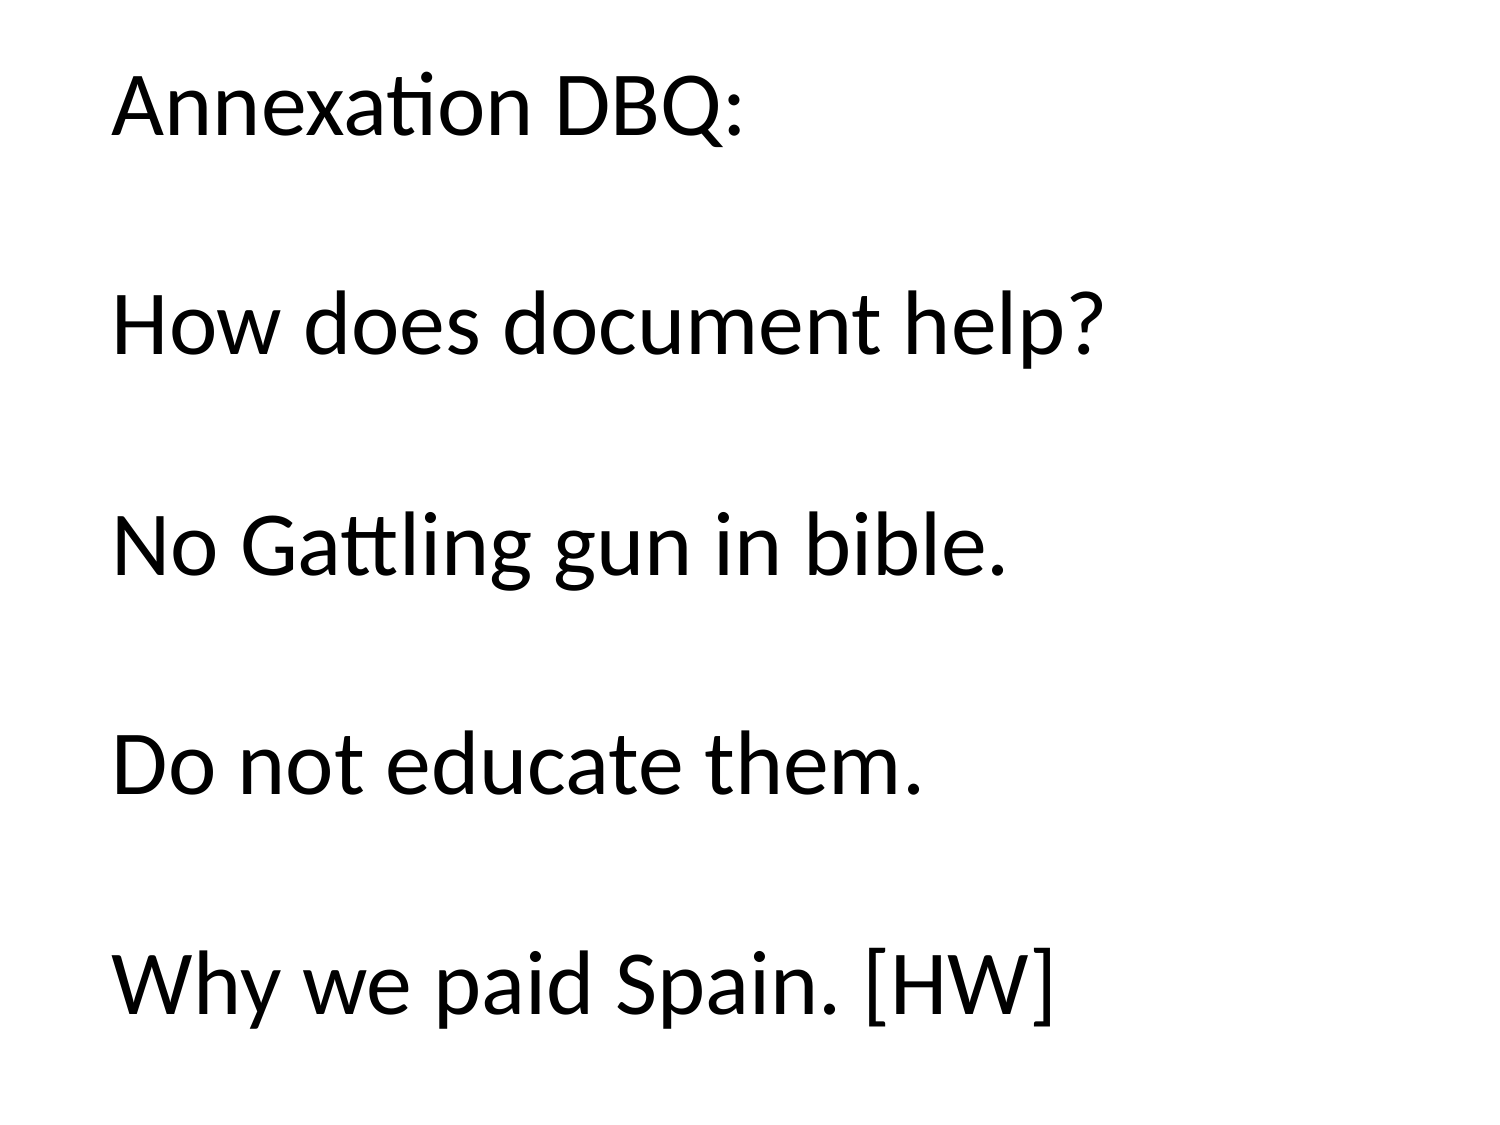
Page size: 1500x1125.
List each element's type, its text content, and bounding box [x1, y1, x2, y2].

text_box Annexation DBQ: How does document help? No Gattling gun in bible. Do not educate them. Why we paid Spain. [HW] [97, 36, 1356, 1125]
